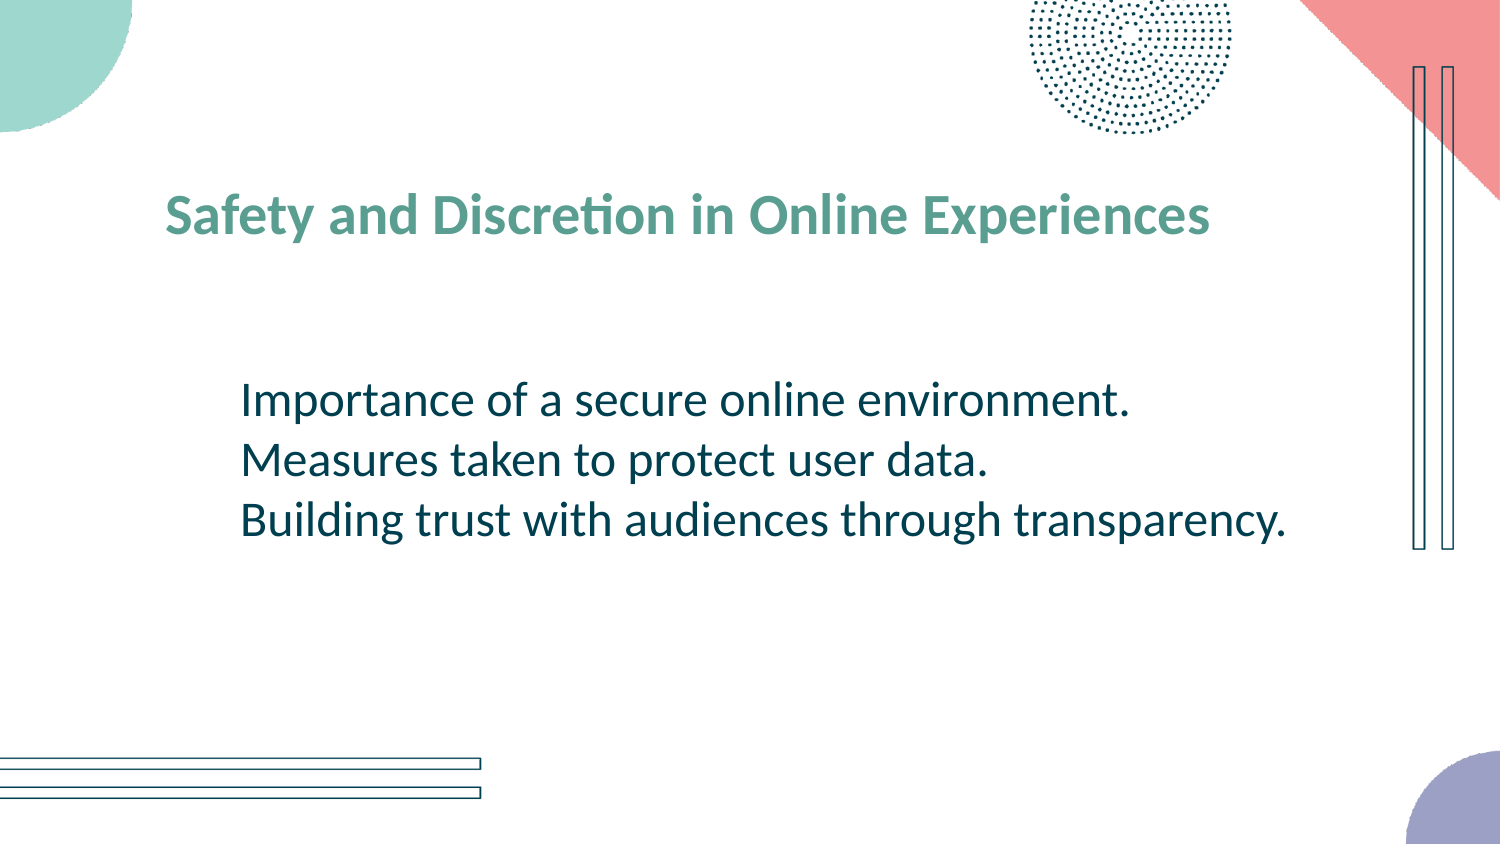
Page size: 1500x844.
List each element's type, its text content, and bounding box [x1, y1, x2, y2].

picture [0, 789, 479, 797]
text_box Safety and Discretion in Online Experiences [149, 168, 1350, 254]
picture [0, 0, 1500, 844]
text_box Importance of a secure online environment. Measures taken to protect user data. Building trust with audiences through transparency. [224, 359, 1425, 555]
